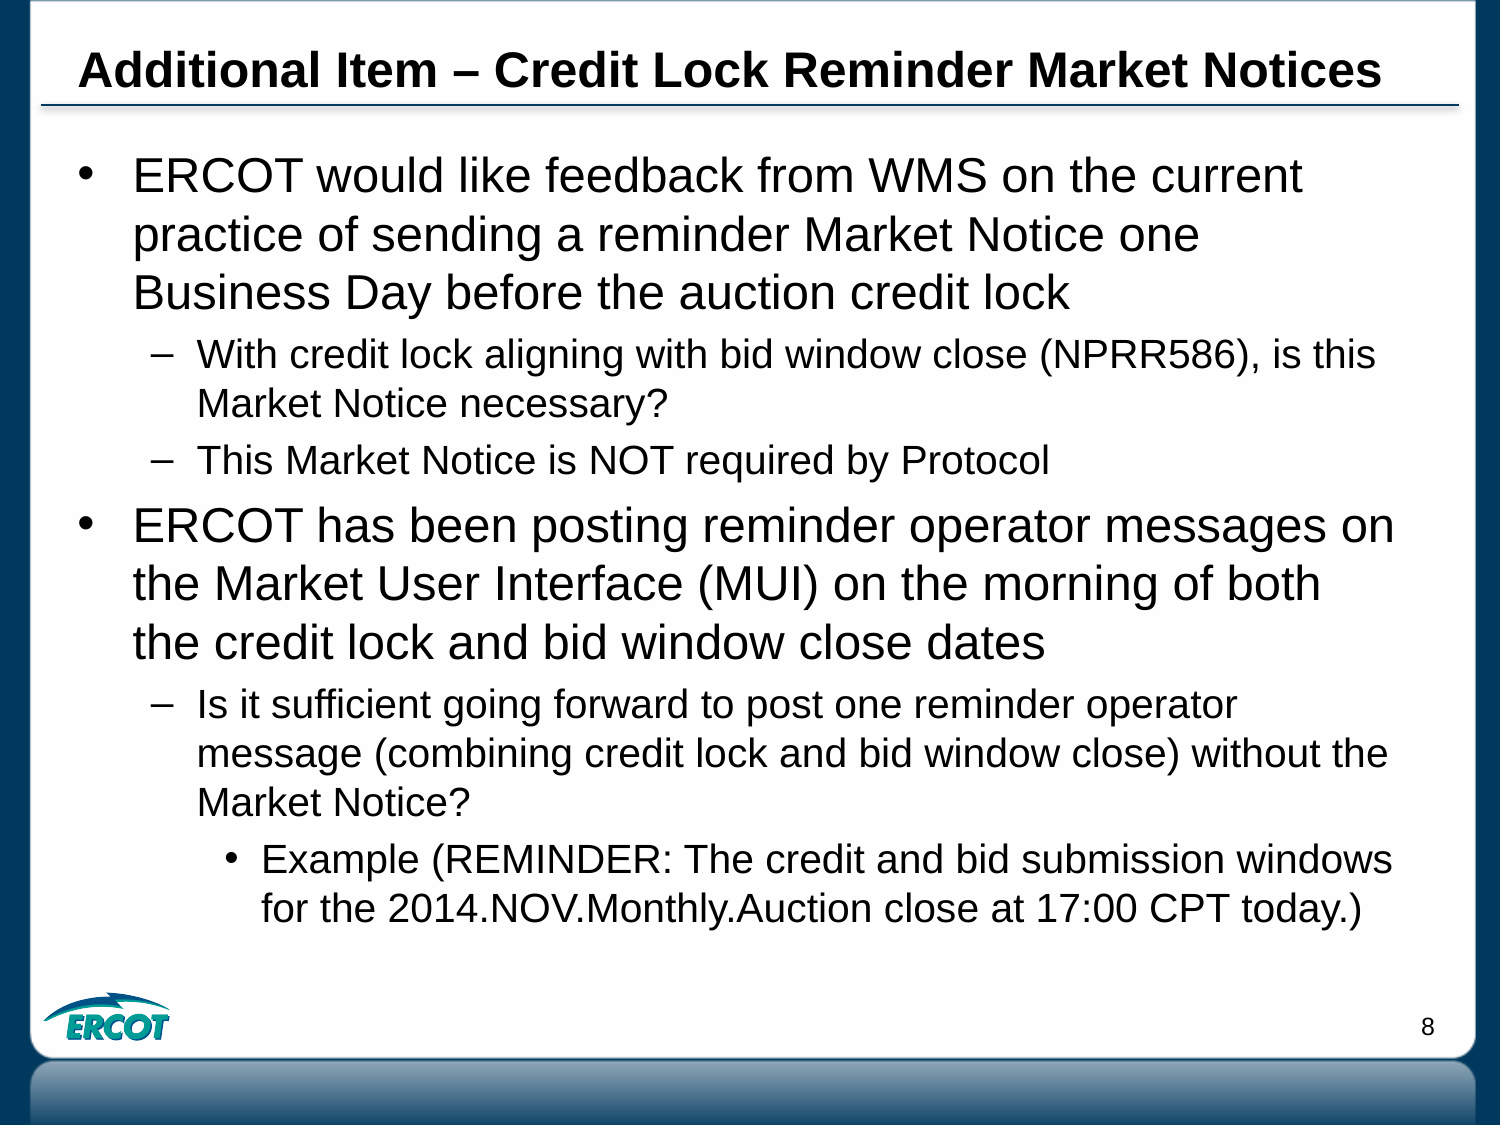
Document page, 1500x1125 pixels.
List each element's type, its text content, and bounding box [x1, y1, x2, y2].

title Additional Item – Credit Lock Reminder Market Notices [62, 29, 1450, 106]
picture [0, 0, 1500, 1125]
list ERCOT would like feedback from WMS on the current practice of sending a reminder Market Notice one Business Day before the auction credit lock With credit lock aligning with bid window close (NPRR586), is this Market Notice necessary? This Market Notice is NOT required by Protocol ERCOT has been posting reminder operator messages on the Market User Interface (MUI) on the morning of both the credit lock and bid window close dates Is it sufficient going forward to post one reminder operator message (combining credit lock and bid window close) without the Market Notice? Example (REMINDER: The credit and bid submission windows for the 2014.NOV.Monthly.Auction close at 17:00 CPT today.) [62, 135, 1413, 976]
